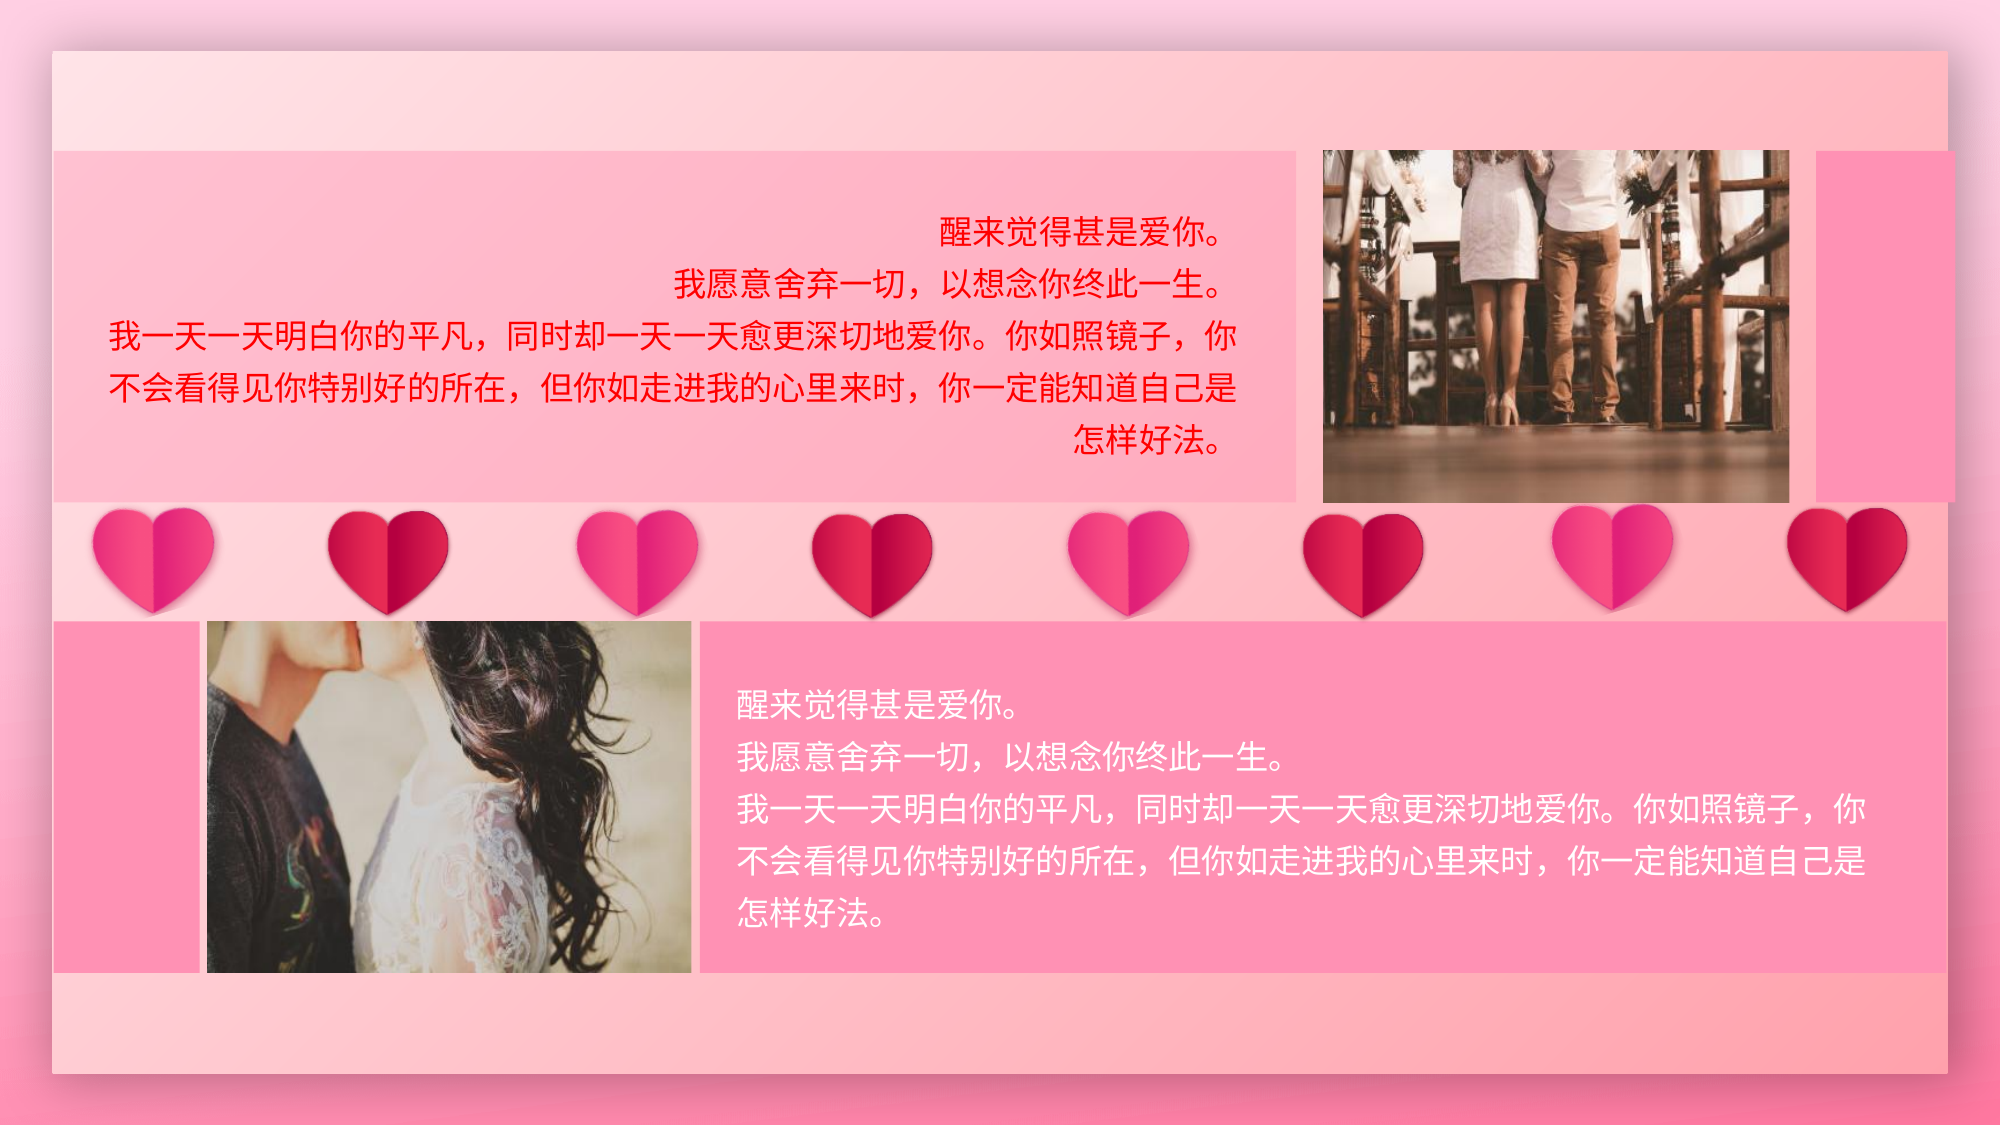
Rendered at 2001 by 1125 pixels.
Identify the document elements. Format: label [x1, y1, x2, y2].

text_box [53, 150, 1956, 503]
picture [0, 0, 2000, 1125]
text_box [53, 621, 1947, 973]
